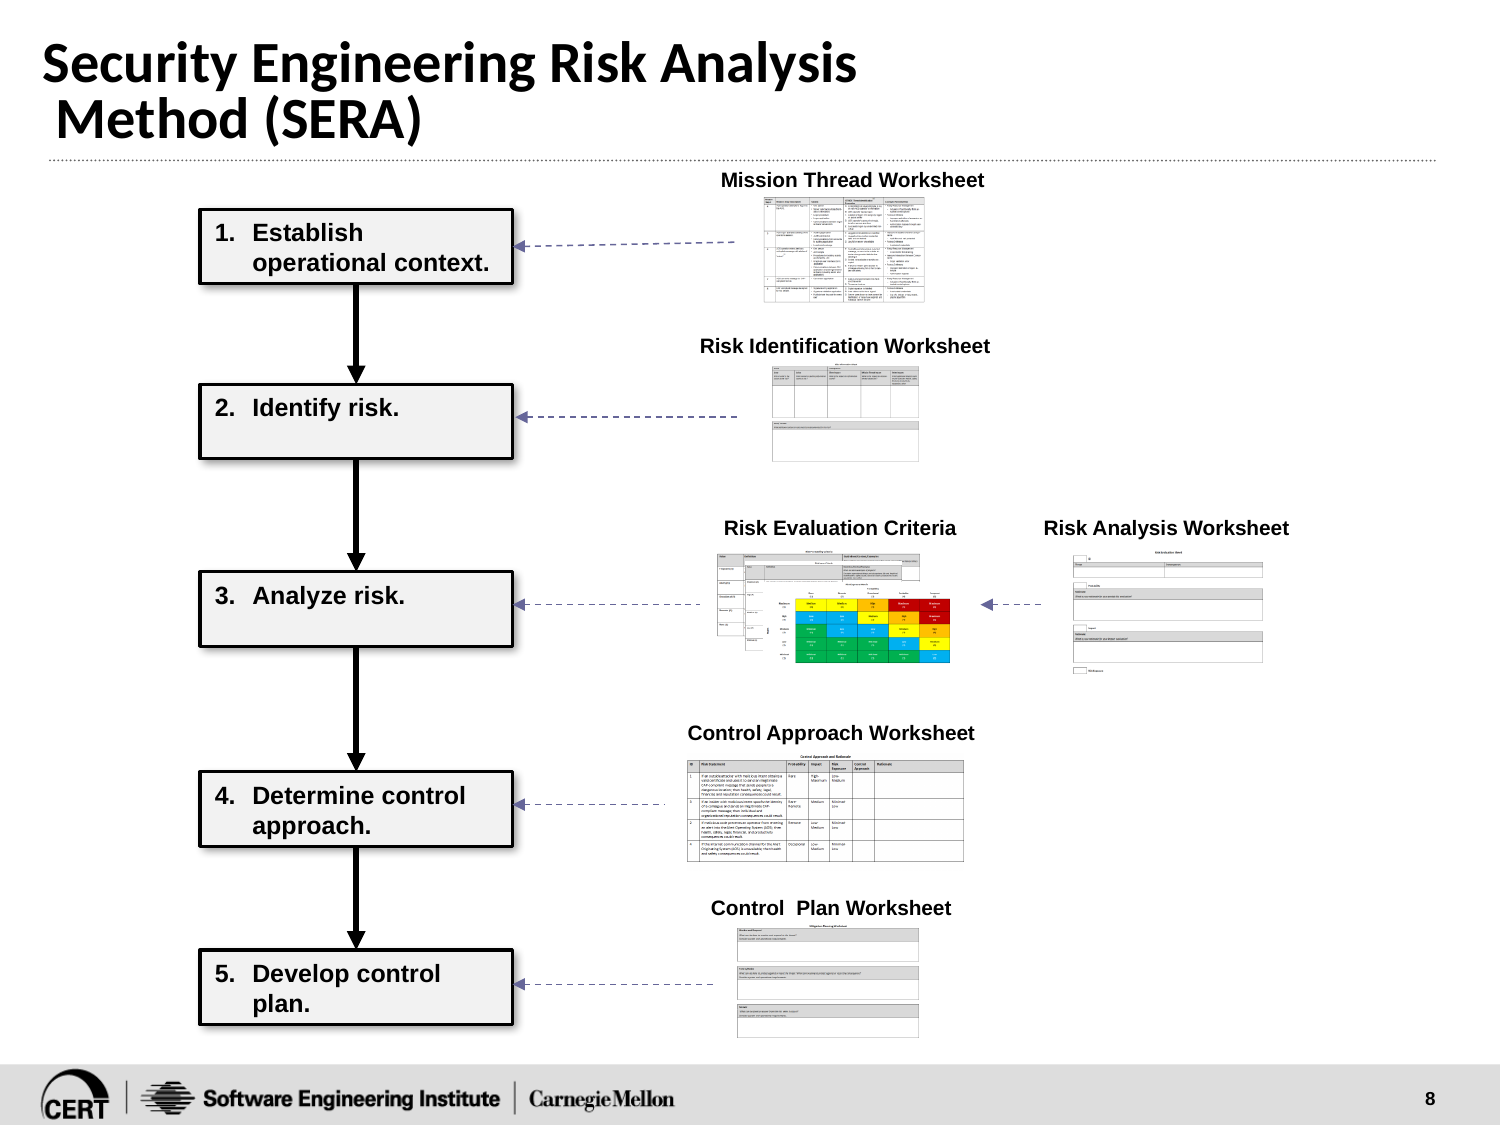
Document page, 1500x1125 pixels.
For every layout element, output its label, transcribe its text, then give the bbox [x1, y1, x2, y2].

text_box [1020, 507, 1313, 680]
text_box 1. Establish operational context. [199, 209, 513, 284]
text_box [687, 887, 976, 1044]
text_box 3. Analyze risk. [199, 571, 513, 647]
title Security Engineering Risk Analysis Method (SERA) [42, 37, 1434, 155]
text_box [664, 324, 1026, 466]
text_box 5. Develop control plan. [199, 949, 513, 1025]
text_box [700, 507, 981, 668]
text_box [699, 158, 1006, 307]
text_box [512, 241, 738, 248]
text_box 4. Determine control approach. [199, 771, 513, 847]
text_box 2. Identify risk. [199, 384, 513, 459]
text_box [662, 712, 1001, 872]
picture [24, 1065, 688, 1125]
